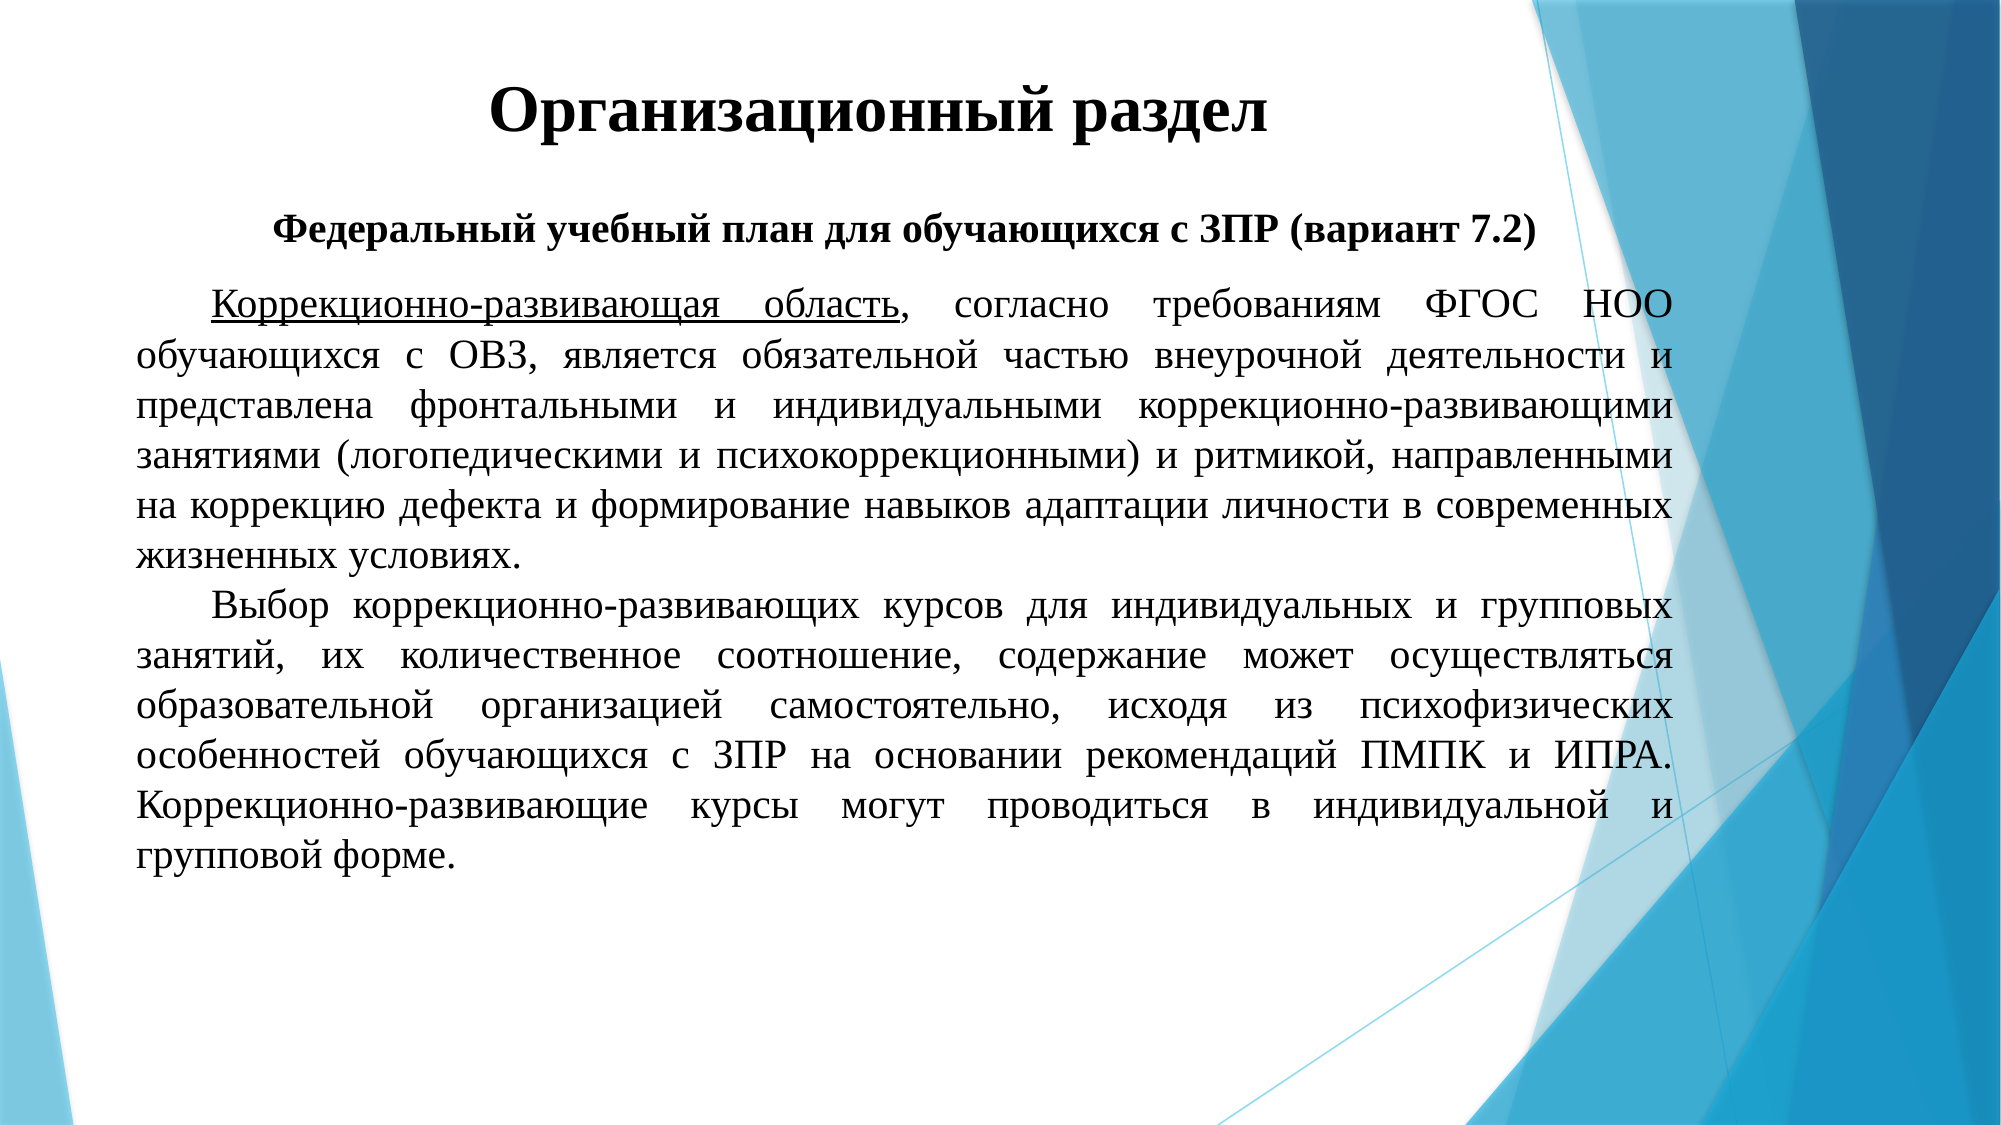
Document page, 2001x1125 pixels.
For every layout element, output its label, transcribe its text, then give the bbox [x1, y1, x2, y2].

title Организационный раздел [173, 57, 1585, 193]
list Федеральный учебный план для обучающихся с ЗПР (вариант 7.2) Коррекционно-развивающая область, согласно требованиям ФГОС НОО обучающихся с ОВЗ, является обязательной частью внеурочной деятельности и представлена фронтальными и индивидуальными коррекционно-развивающими занятиями (логопедическими и психокоррекционными) и ритмикой, направленными на коррекцию дефекта и формирование навыков адаптации личности в современных жизненных условиях. Выбор коррекционно-развивающих курсов для индивидуальных и групповых занятий, их количественное соотношение, содержание может осуществляться образовательной организацией самостоятельно, исходя из психофизических особенностей обучающихся с ЗПР на основании рекомендаций ПМПК и ИПРА. Коррекционно-развивающие курсы могут проводиться в индивидуальной и групповой форме. [120, 193, 1689, 1083]
